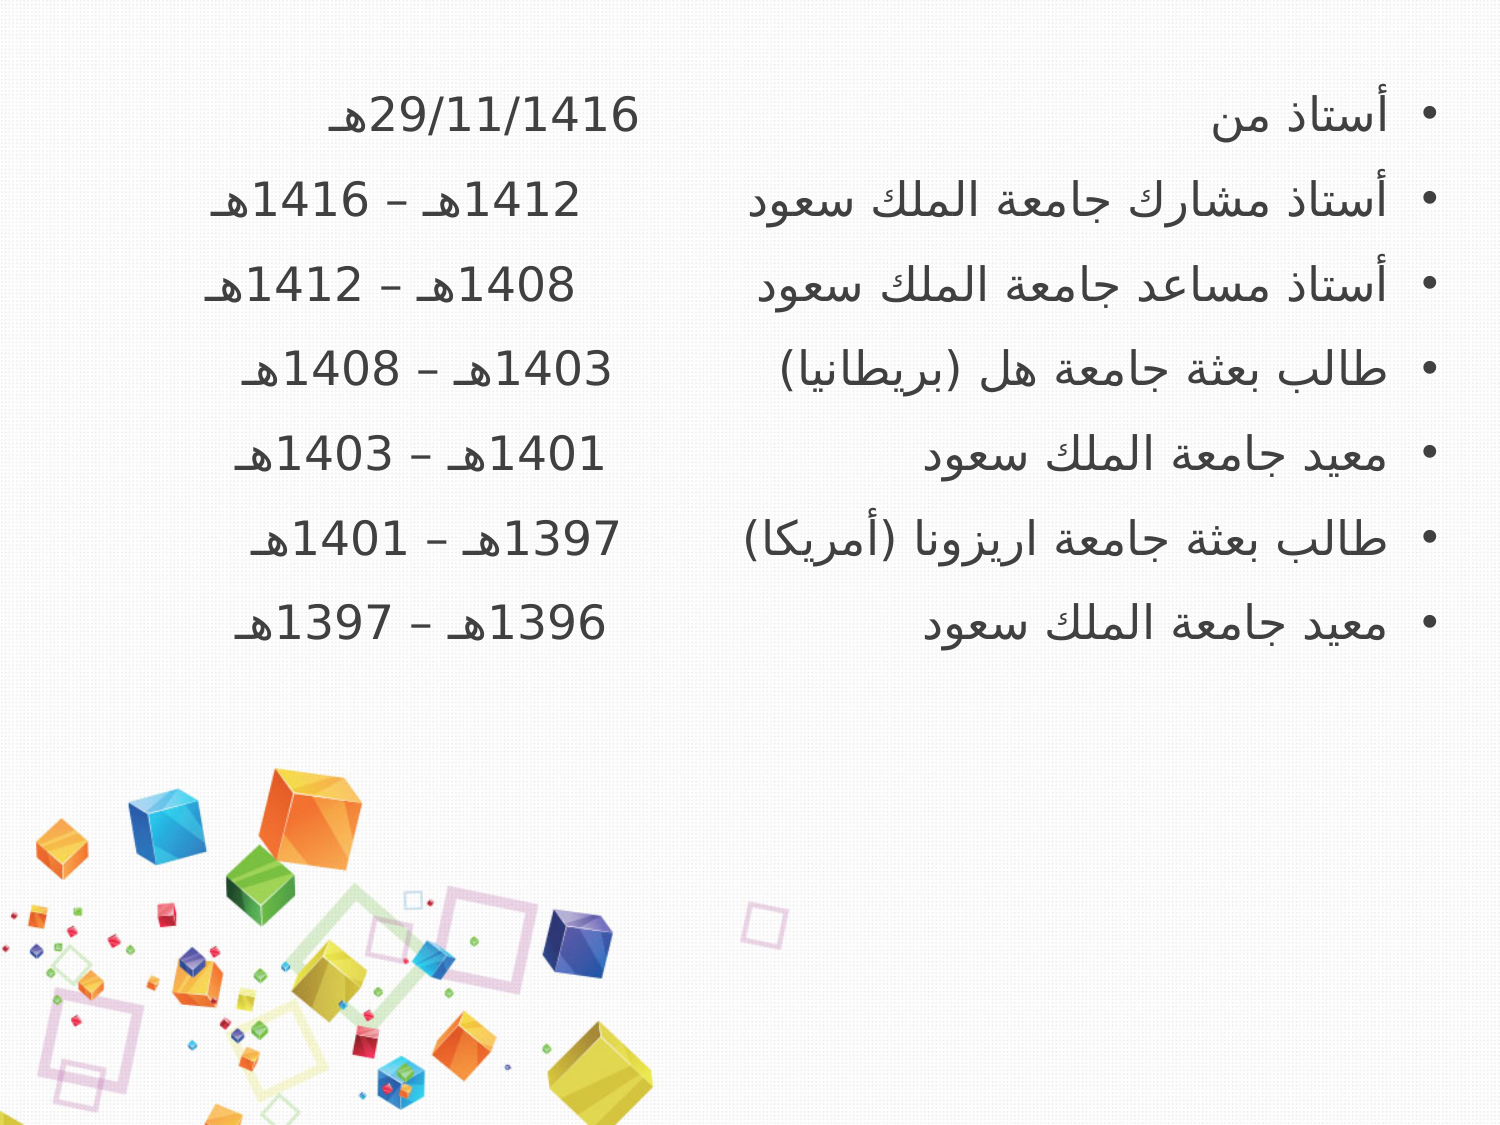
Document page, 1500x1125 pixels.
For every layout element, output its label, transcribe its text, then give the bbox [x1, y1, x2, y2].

list أستاذ من 29/11/1416هـ أستاذ مشارك جامعة الملك سعود 1412هـ – 1416هـ أستاذ مساعد جامعة الملك سعود 1408هـ – 1412هـ طالب بعثة جامعة هل (بريطانيا) 1403هـ – 1408هـ معيد جامعة الملك سعود 1401هـ – 1403هـ طالب بعثة جامعة اريزونا (أمريكا) 1397هـ – 1401هـ معيد جامعة الملك سعود 1396هـ – 1397هـ [137, 48, 1450, 763]
picture [0, 0, 1500, 1125]
